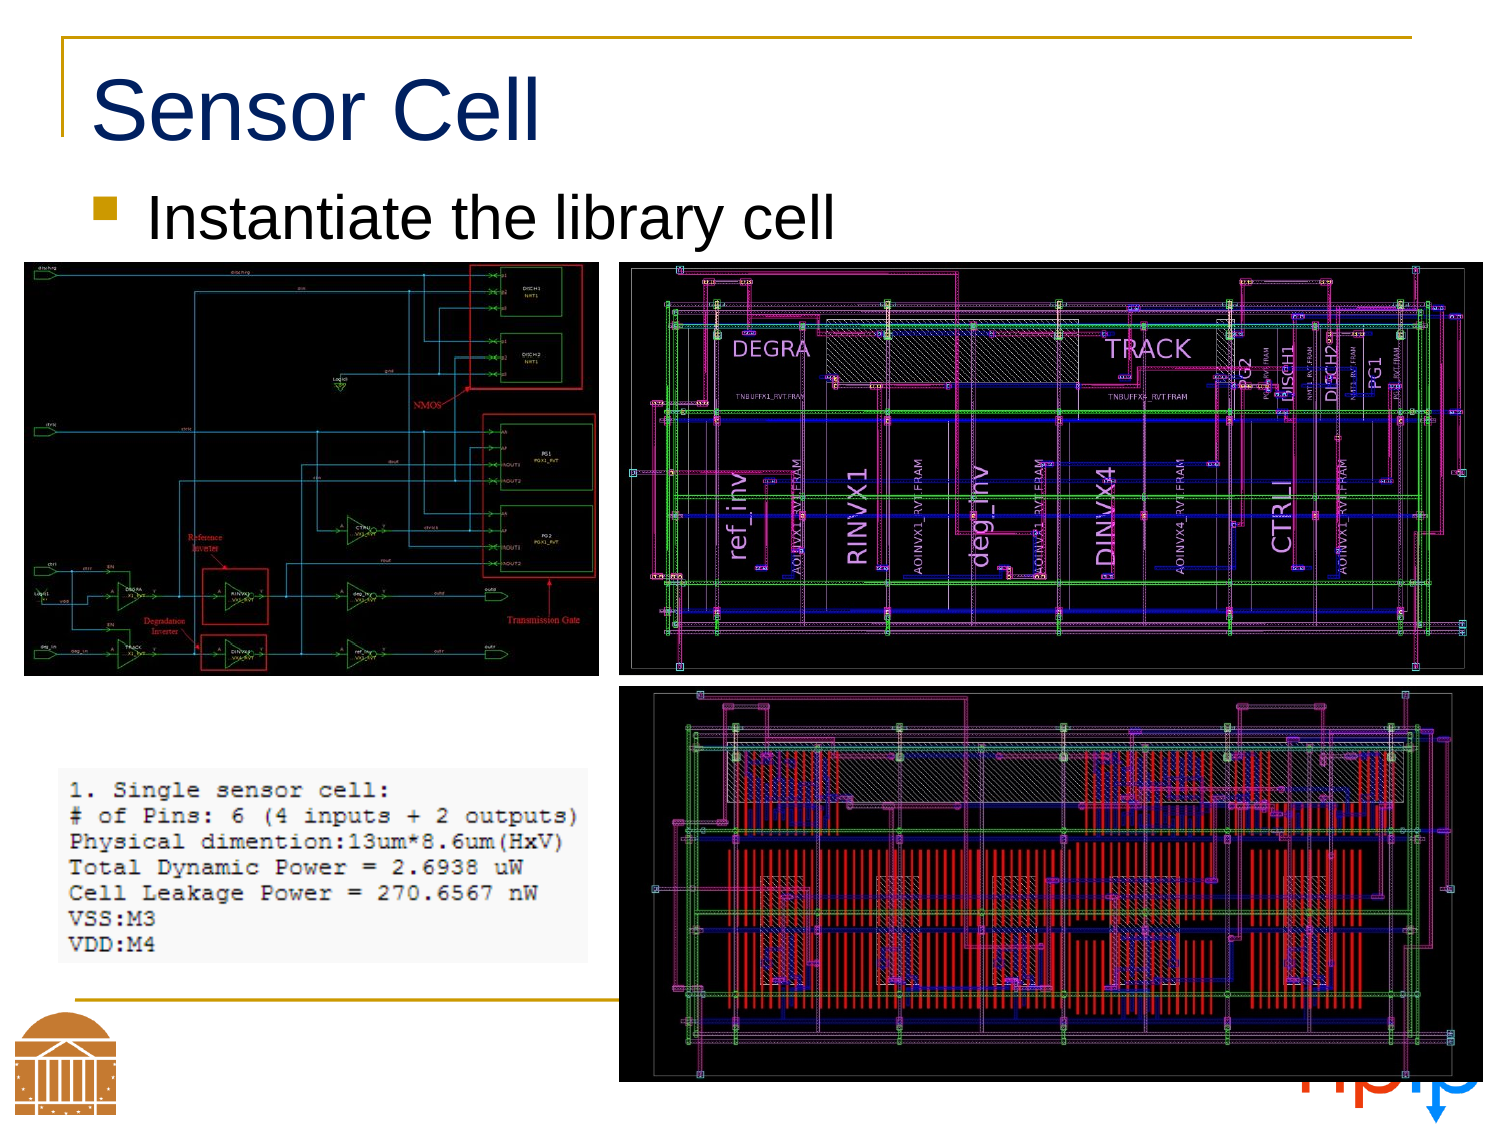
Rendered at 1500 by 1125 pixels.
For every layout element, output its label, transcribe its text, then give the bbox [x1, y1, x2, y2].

picture [619, 262, 1483, 677]
picture [57, 768, 588, 964]
picture [15, 1012, 116, 1115]
list Instantiate the library cell [75, 169, 1425, 913]
picture [619, 685, 1500, 1125]
picture [24, 262, 599, 677]
title Sensor Cell [75, 45, 1425, 169]
slide_number 9 [1074, 1091, 1425, 1100]
